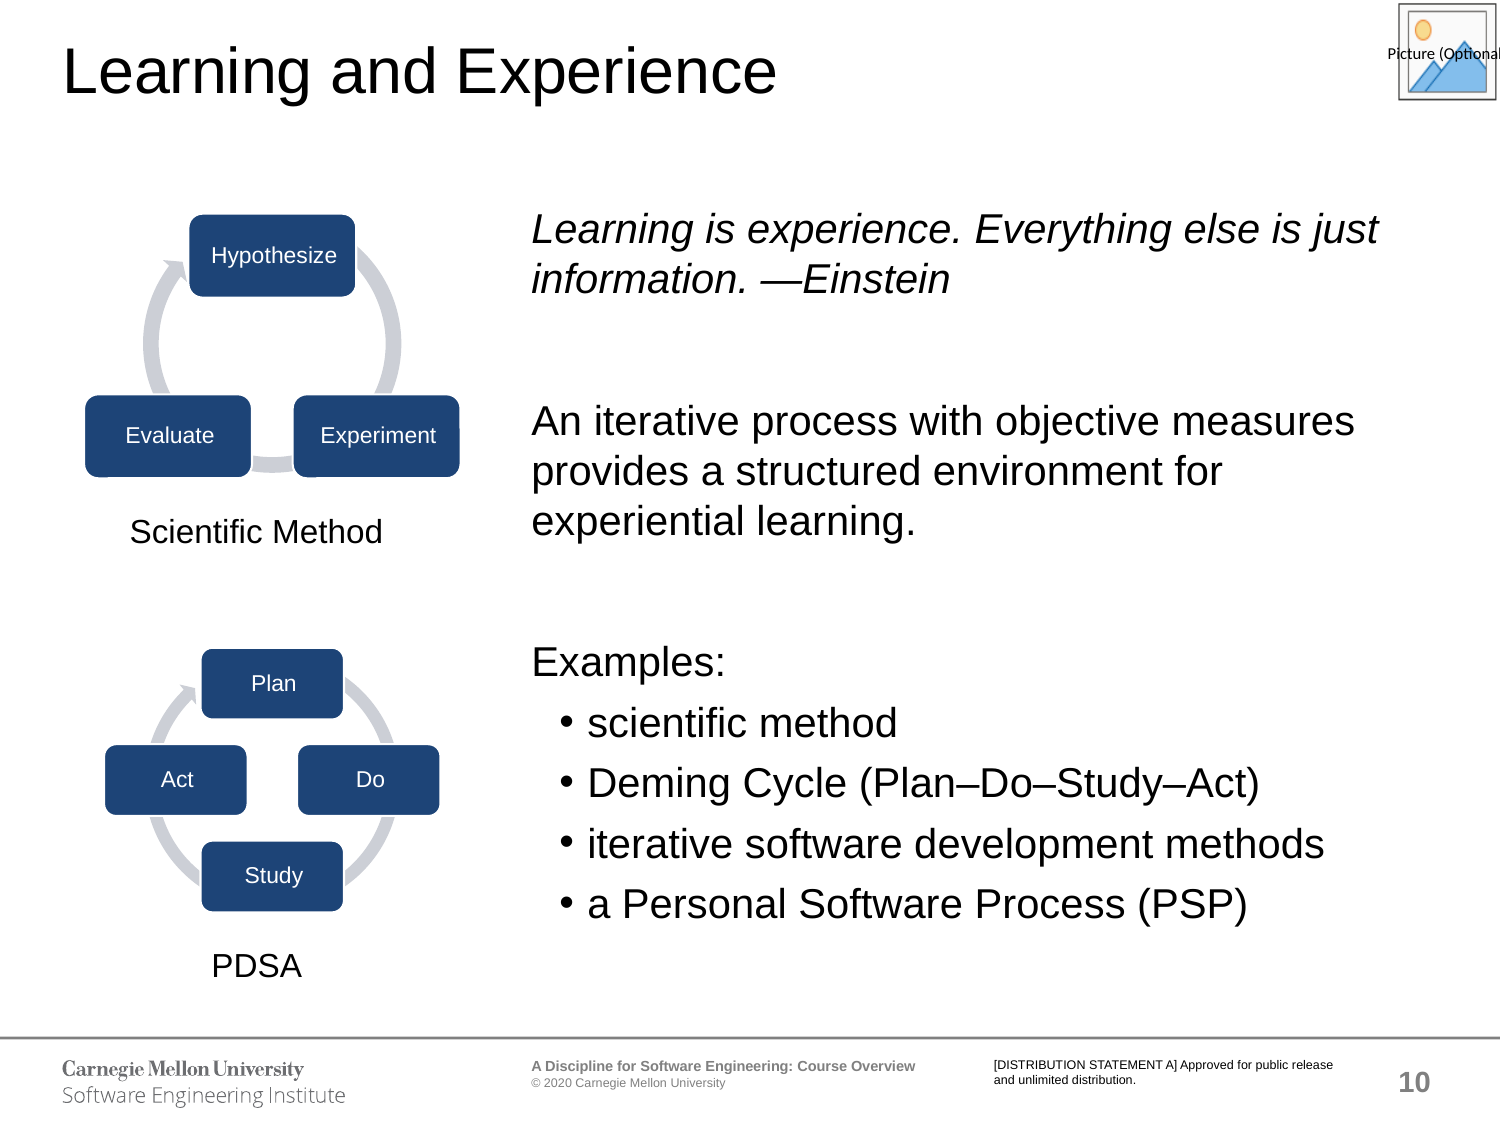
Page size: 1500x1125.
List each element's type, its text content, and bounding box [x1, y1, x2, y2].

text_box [73, 213, 440, 998]
list Learning is experience. Everything else is just information. —Einstein An iterative process with objective measures provides a structured environment for experiential learning. Examples: scientific method Deming Cycle (Plan–Do–Study–Act) iterative software development methods a Personal Software Process (PSP) [531, 201, 1432, 988]
title Learning and Experience [62, 37, 1338, 182]
picture [1394, 0, 1500, 105]
